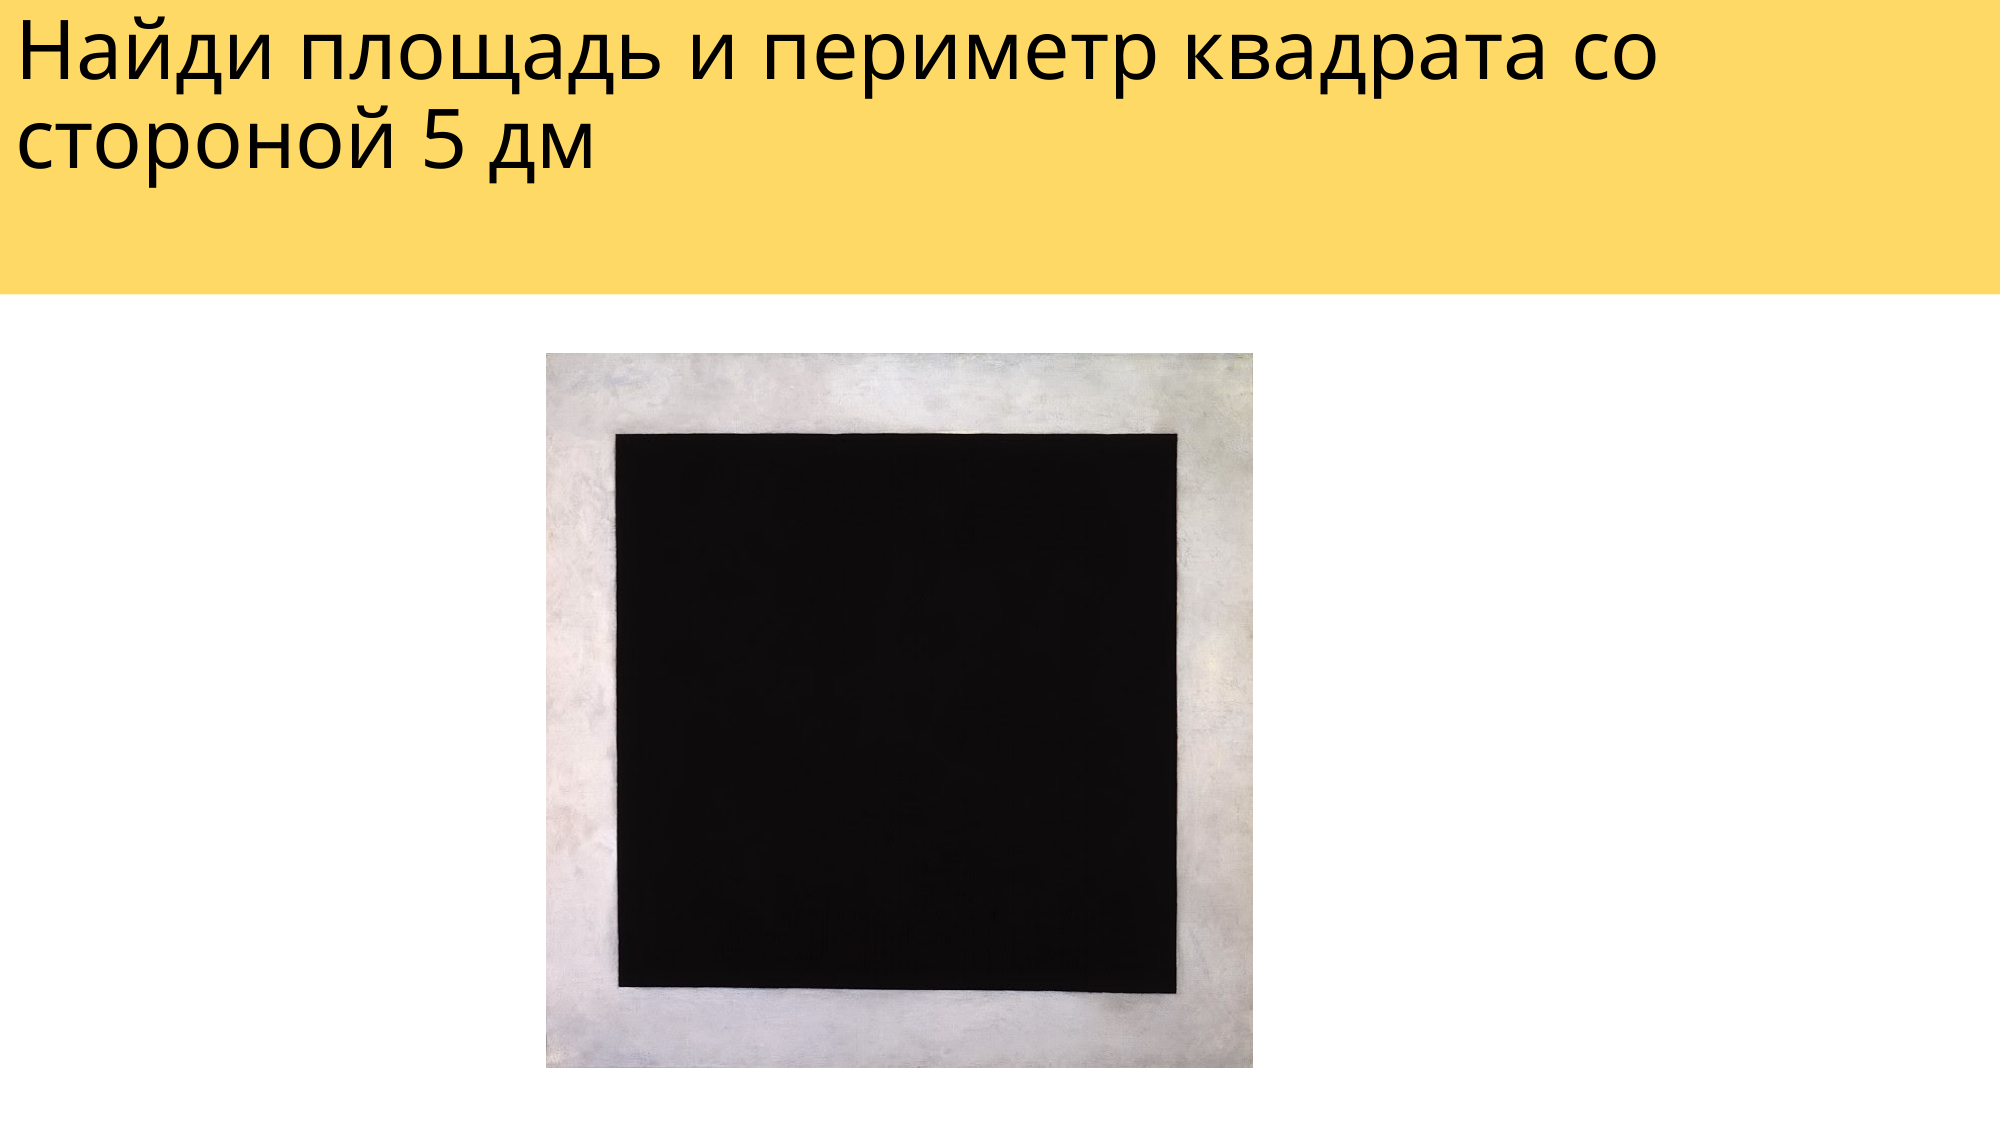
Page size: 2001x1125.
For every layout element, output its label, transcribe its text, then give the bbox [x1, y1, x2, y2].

title Найди площадь и периметр квадрата со стороной 5 дм [0, 0, 2000, 295]
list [546, 353, 1253, 1068]
